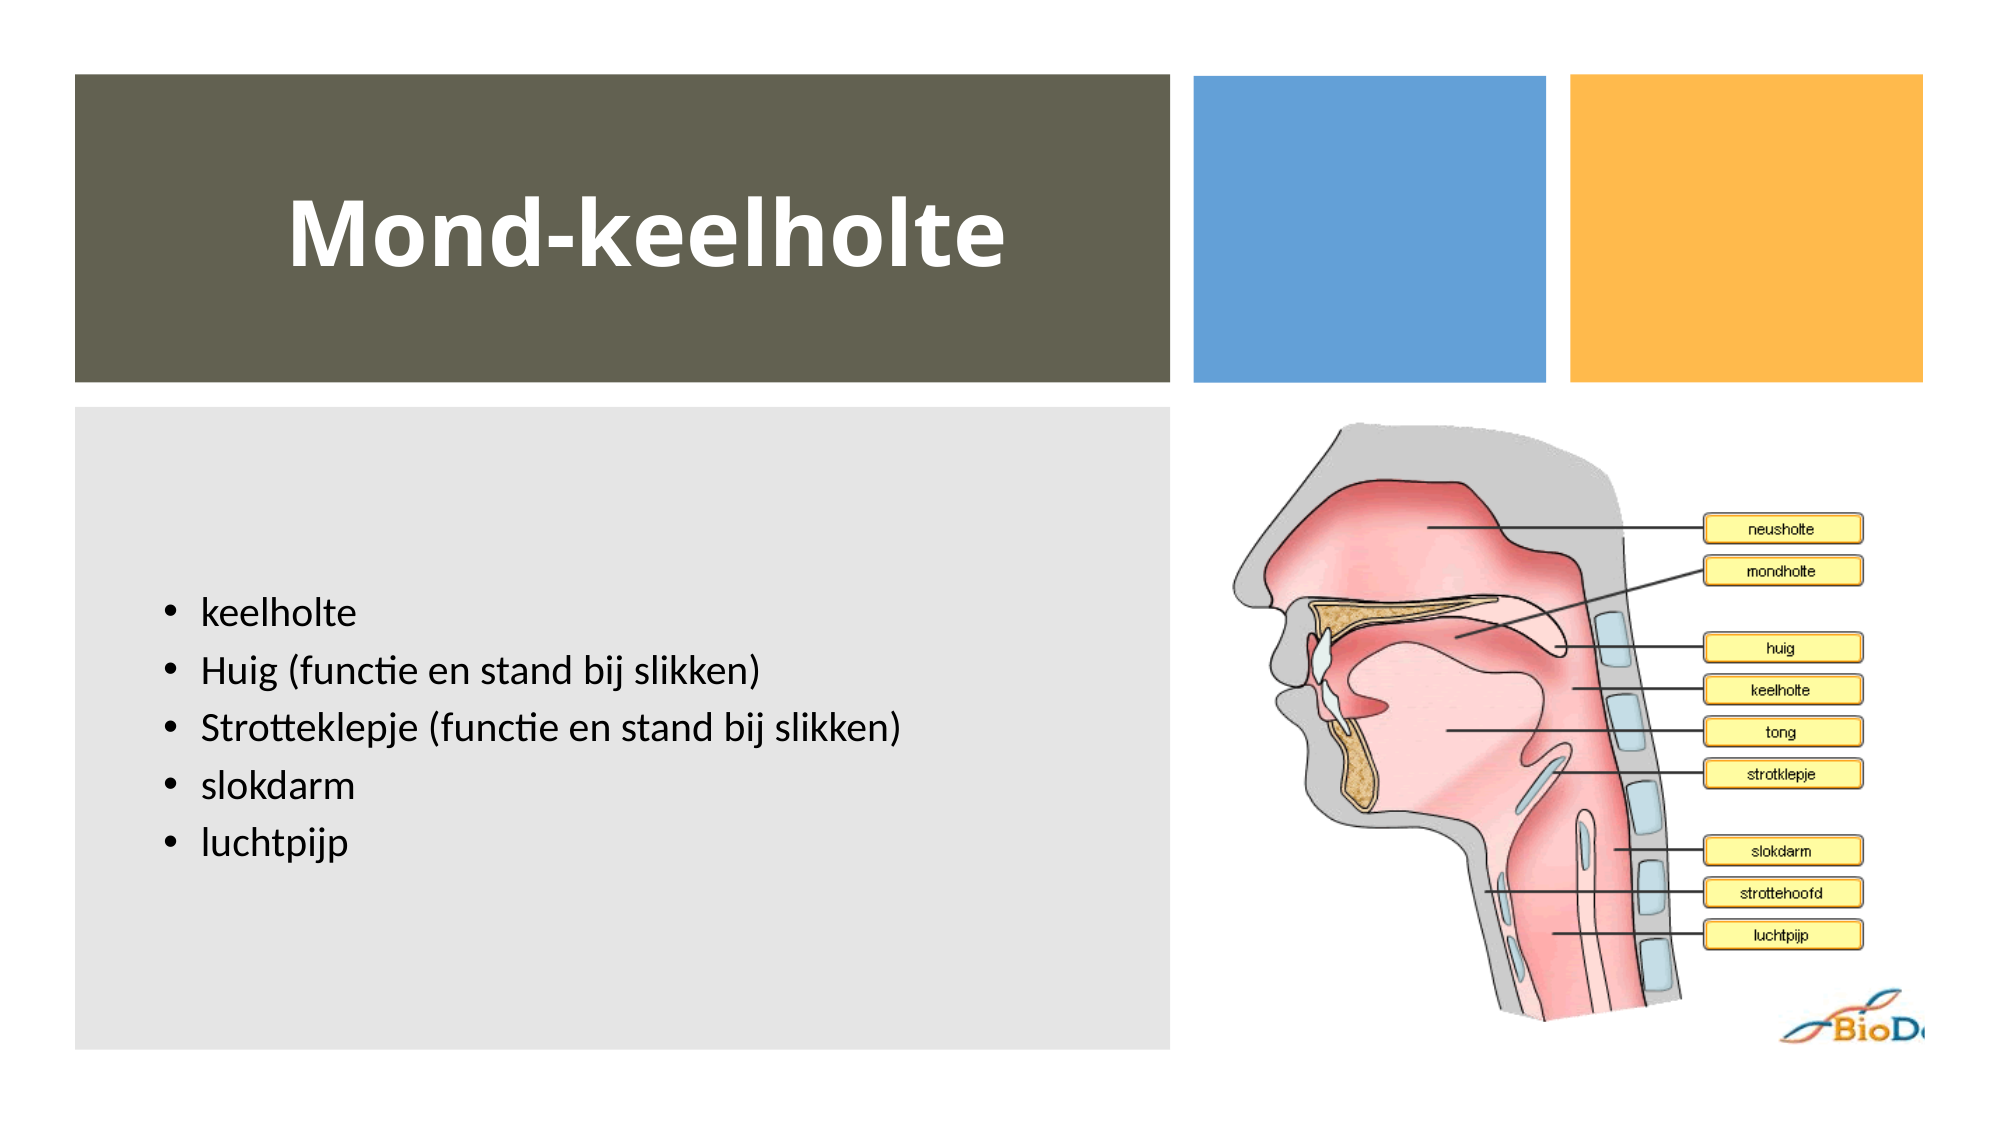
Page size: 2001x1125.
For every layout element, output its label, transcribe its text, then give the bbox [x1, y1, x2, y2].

text_box [1569, 73, 1924, 383]
text_box keelholte Huig (functie en stand bij slikken) Strotteklepje (functie en stand bij slikken) slokdarm luchtpijp [129, 458, 1119, 998]
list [1193, 406, 1925, 1050]
text_box [74, 73, 1171, 383]
title Mond-keelholte [120, 120, 1119, 354]
text_box [74, 406, 1171, 1051]
text_box [1193, 75, 1547, 384]
